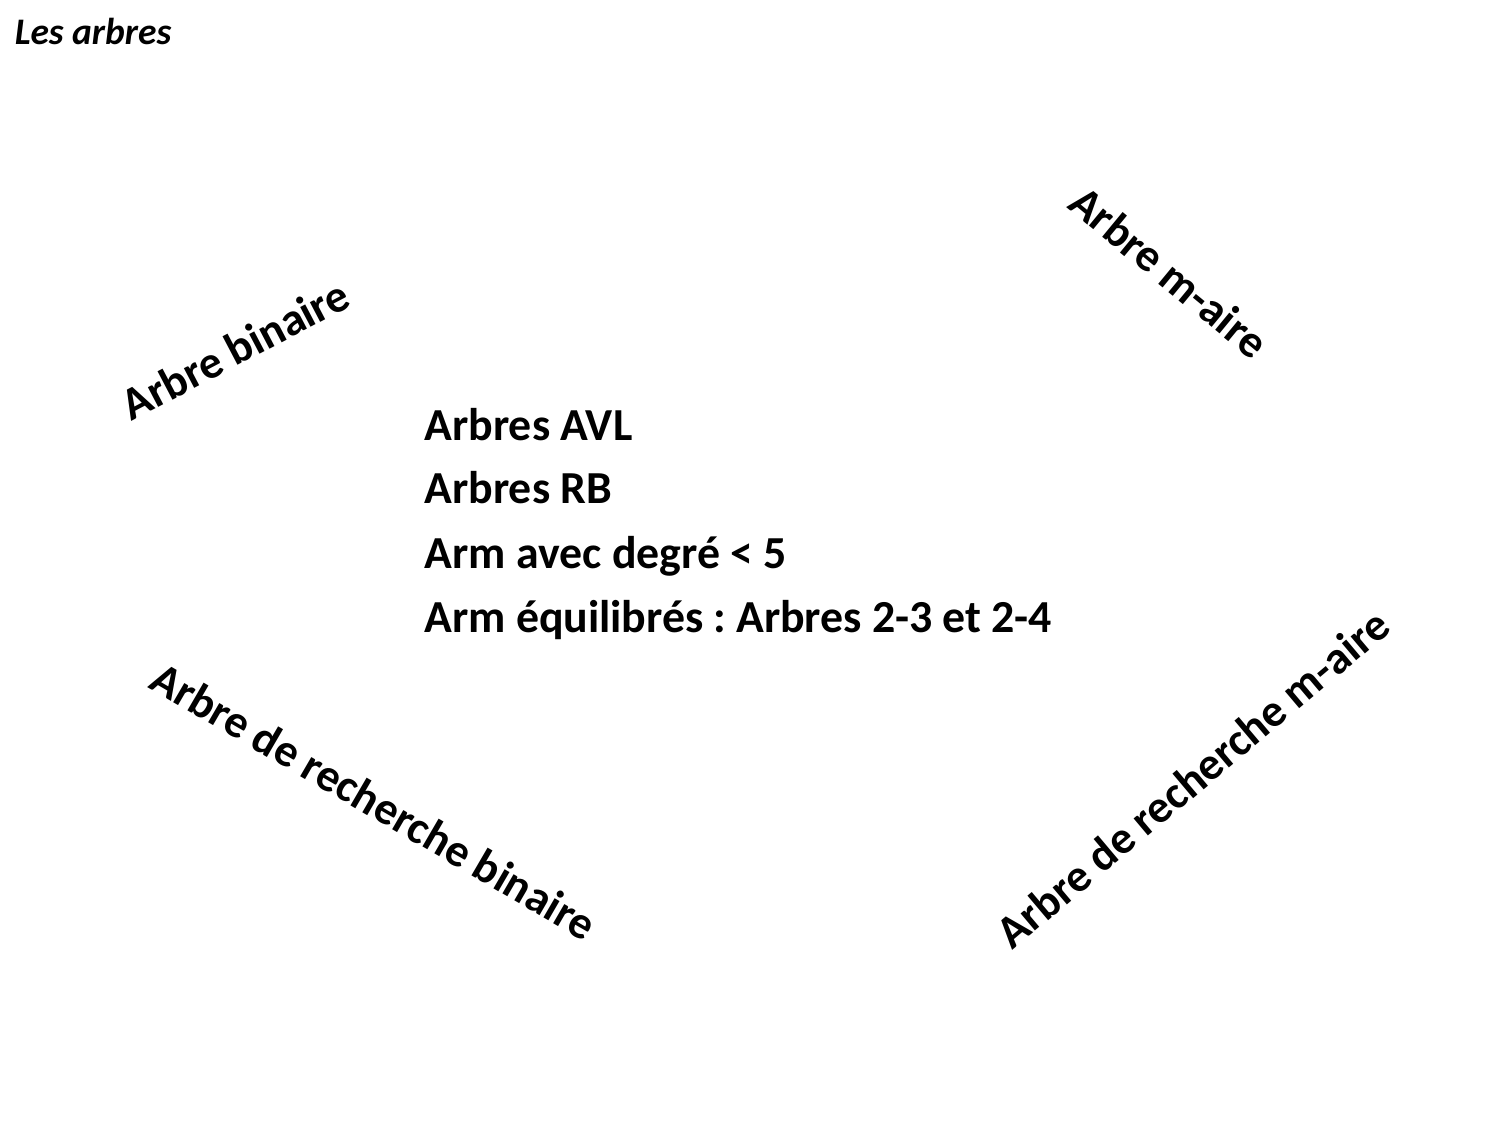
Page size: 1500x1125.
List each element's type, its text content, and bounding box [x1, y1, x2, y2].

text_box Arbre m-aire [1044, 157, 1414, 480]
text_box Arbre binaire [94, 245, 386, 443]
text_box Les arbres [0, 0, 586, 60]
text_box Arbres AVL Arbres RB Arm avec degré < 5 Arm équilibrés : Arbres 2-3 et 2-4 [410, 386, 1102, 649]
list Arbre de recherche binaire [108, 633, 701, 1040]
text_box Arbre de recherche m-aire [967, 554, 1445, 973]
